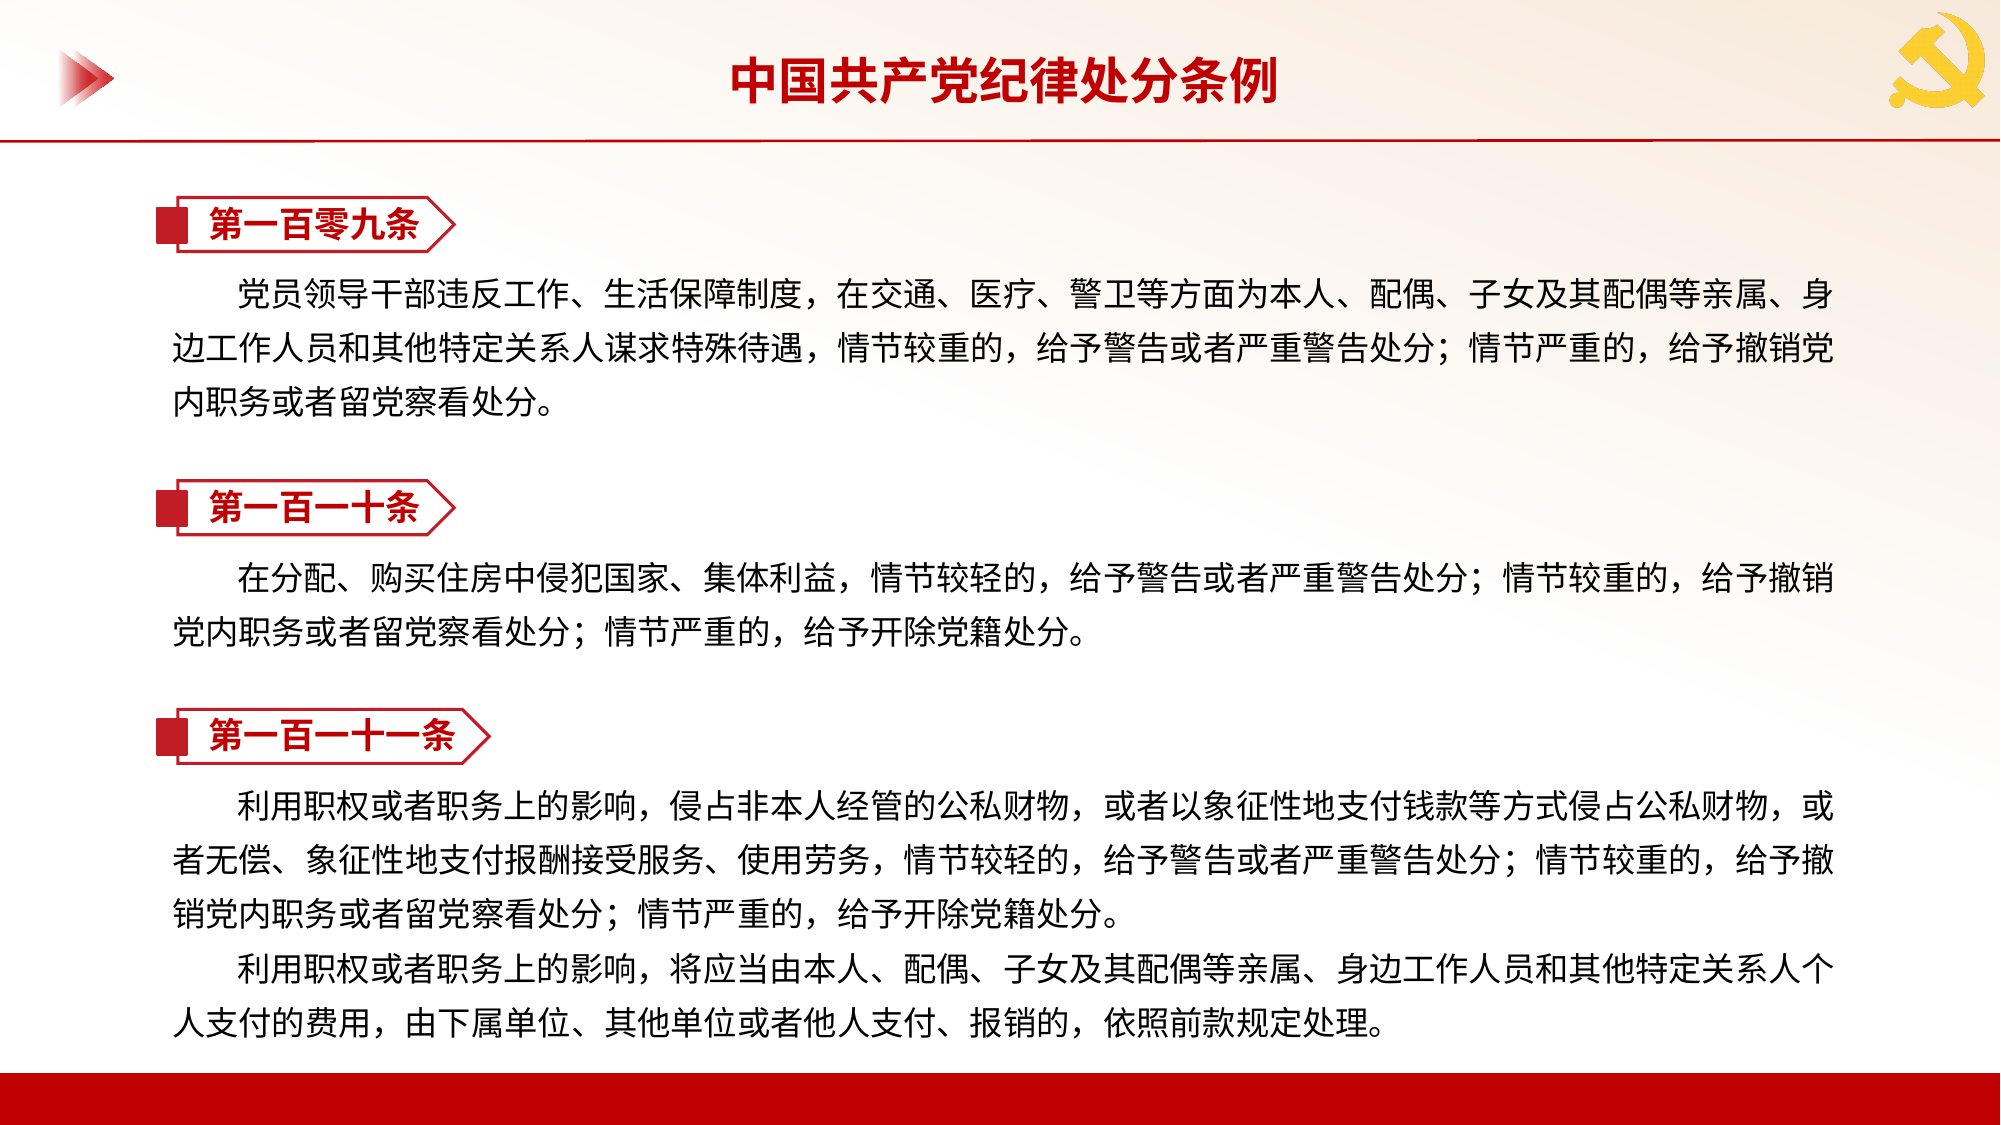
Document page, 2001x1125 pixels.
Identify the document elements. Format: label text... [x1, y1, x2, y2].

text_box 在分配、购买住房中侵犯国家、集体利益，情节较轻的，给予警告或者严重警告处分；情节较重的，给予撤销党内职务或者留党察看处分；情节严重的，给予开除党籍处分。 [157, 535, 1850, 617]
text_box 党员领导干部违反工作、生活保障制度，在交通、医疗、警卫等方面为本人、配偶、子女及其配偶等亲属、身边工作人员和其他特定关系人谋求特殊待遇，情节较重的，给予警告或者严重警告处分；情节严重的，给予撤销党内职务或者留党察看处分。 [157, 251, 1850, 334]
text_box 中国共产党纪律处分条例 [303, 29, 1705, 117]
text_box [156, 194, 455, 253]
text_box [0, 1072, 2000, 1125]
picture [1889, 12, 1985, 108]
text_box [156, 477, 455, 536]
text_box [156, 706, 490, 765]
text_box 利用职权或者职务上的影响，侵占非本人经管的公私财物，或者以象征性地支付钱款等方式侵占公私财物，或者无偿、象征性地支付报酬接受服务、使用劳务，情节较轻的，给予警告或者严重警告处分；情节较重的，给予撤销党内职务或者留党察看处分；情节严重的，给予开除党籍处分。 利用职权或者职务上的影响，将应当由本人、配偶、子女及其配偶等亲属、身边工作人员和其他特定关系人个人支付的费用，由下属单位、其他单位或者他人支付、报销的，依照前款规定处理。 [157, 763, 1850, 845]
